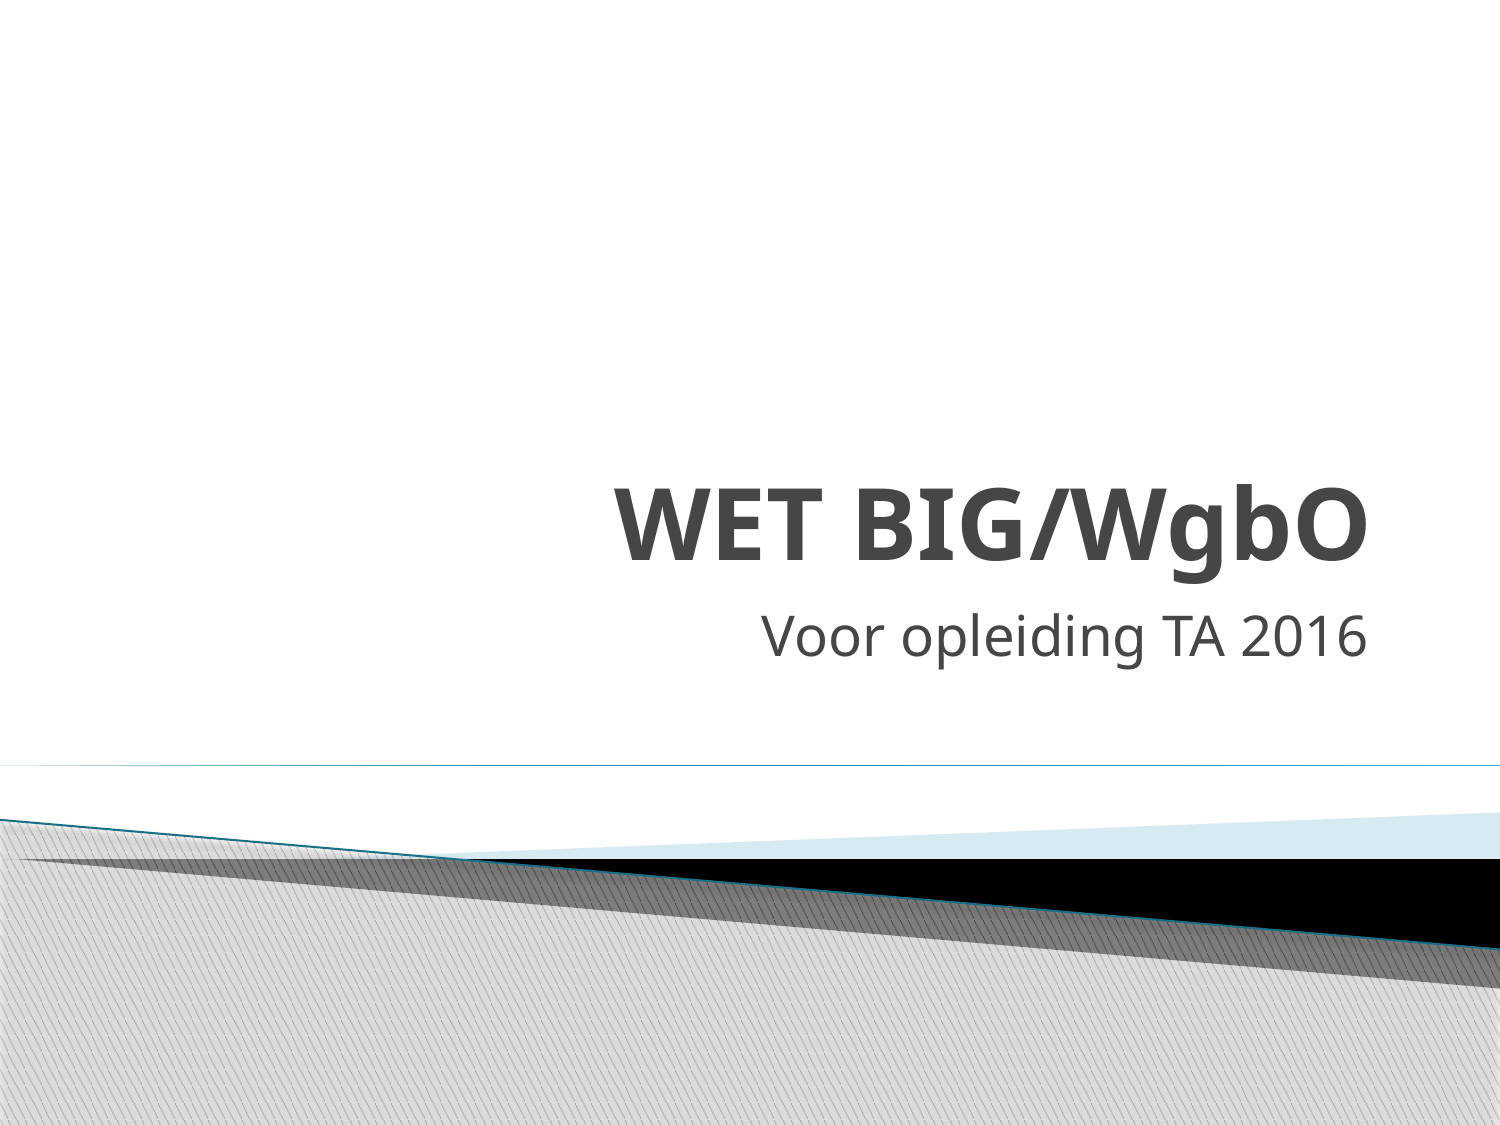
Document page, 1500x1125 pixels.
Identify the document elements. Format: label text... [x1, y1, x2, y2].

subtitle Voor opleiding TA 2016 [112, 592, 1388, 790]
title WET BIG/WgbO [112, 287, 1388, 588]
picture [5, 859, 1500, 989]
